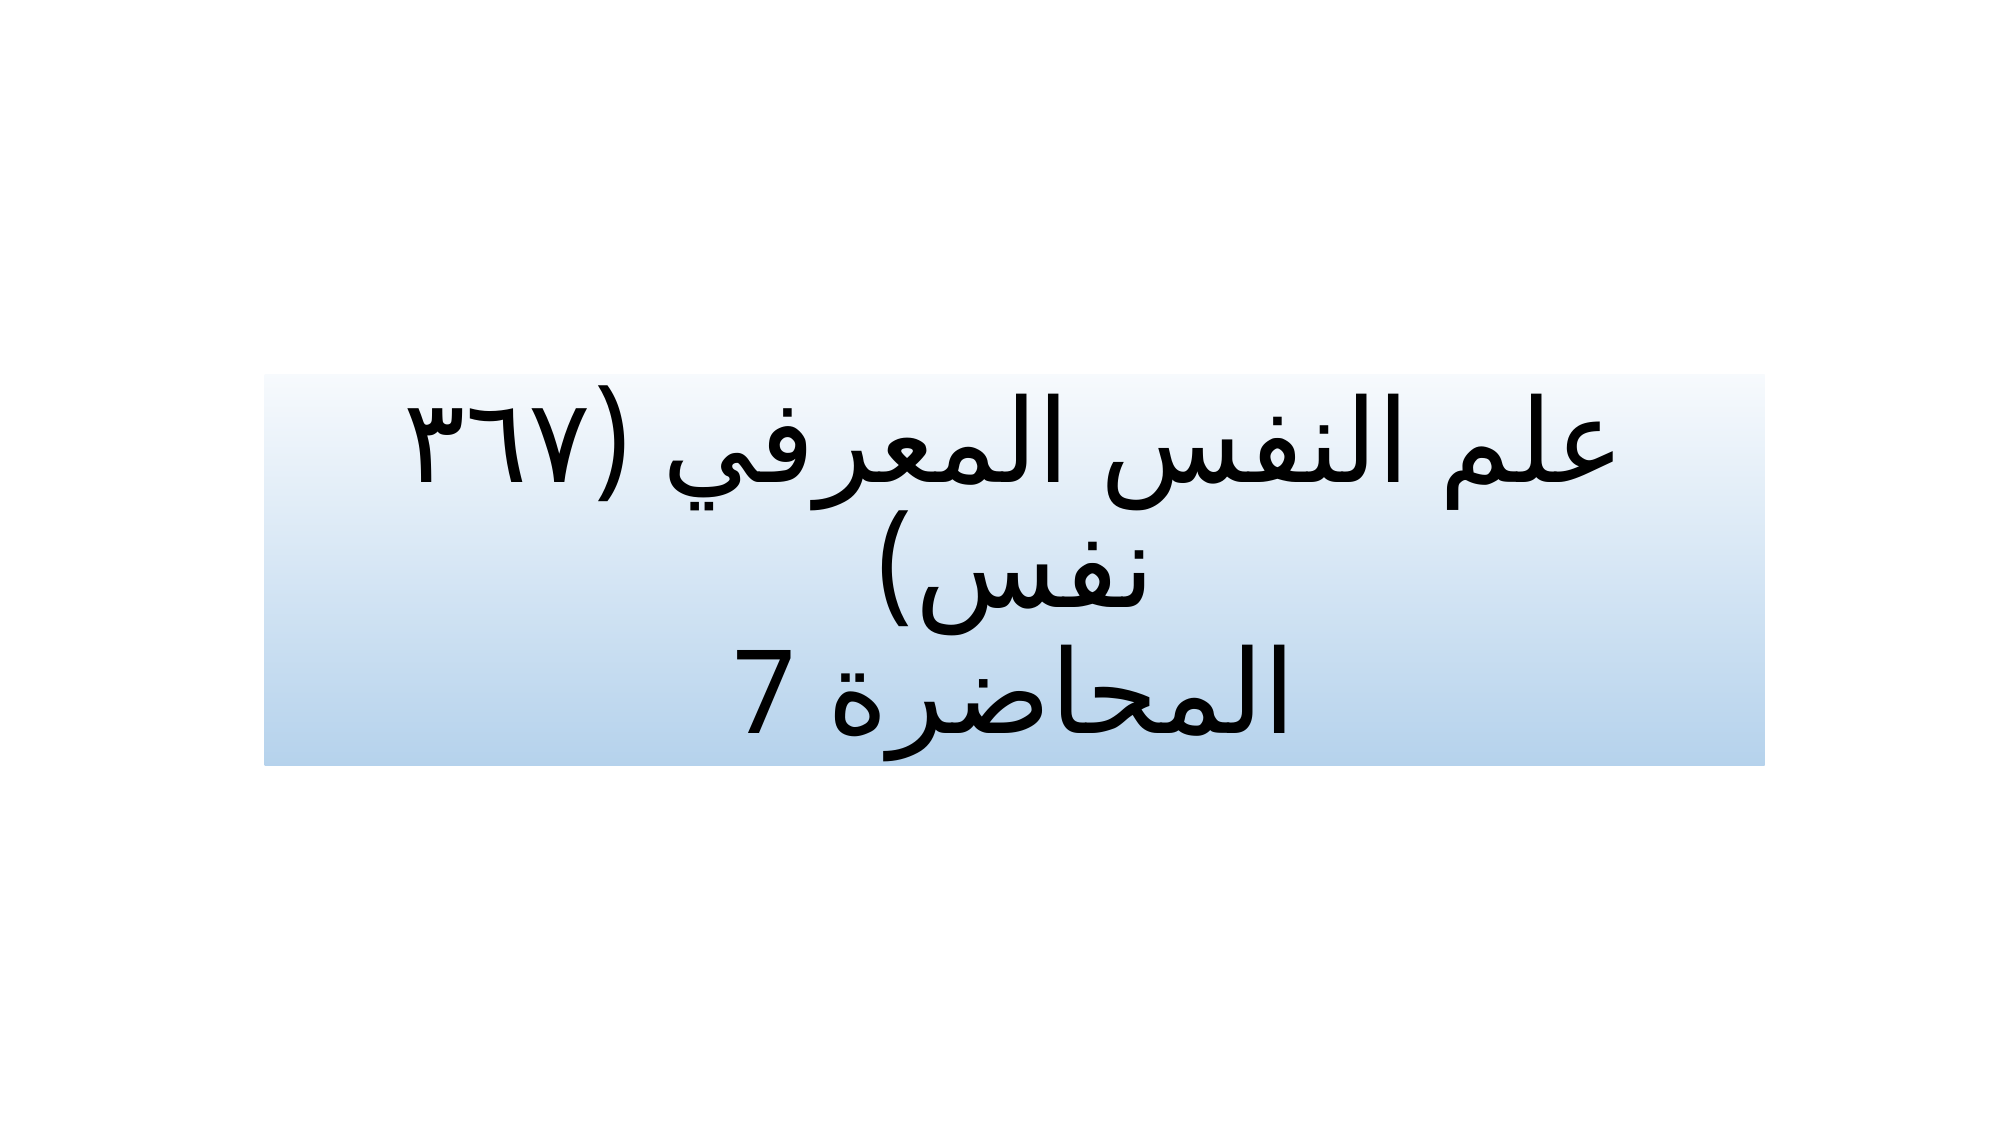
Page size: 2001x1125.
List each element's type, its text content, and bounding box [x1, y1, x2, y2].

title علم النفس المعرفي (٣٦٧ نفس) المحاضرة 7 [264, 374, 1765, 766]
